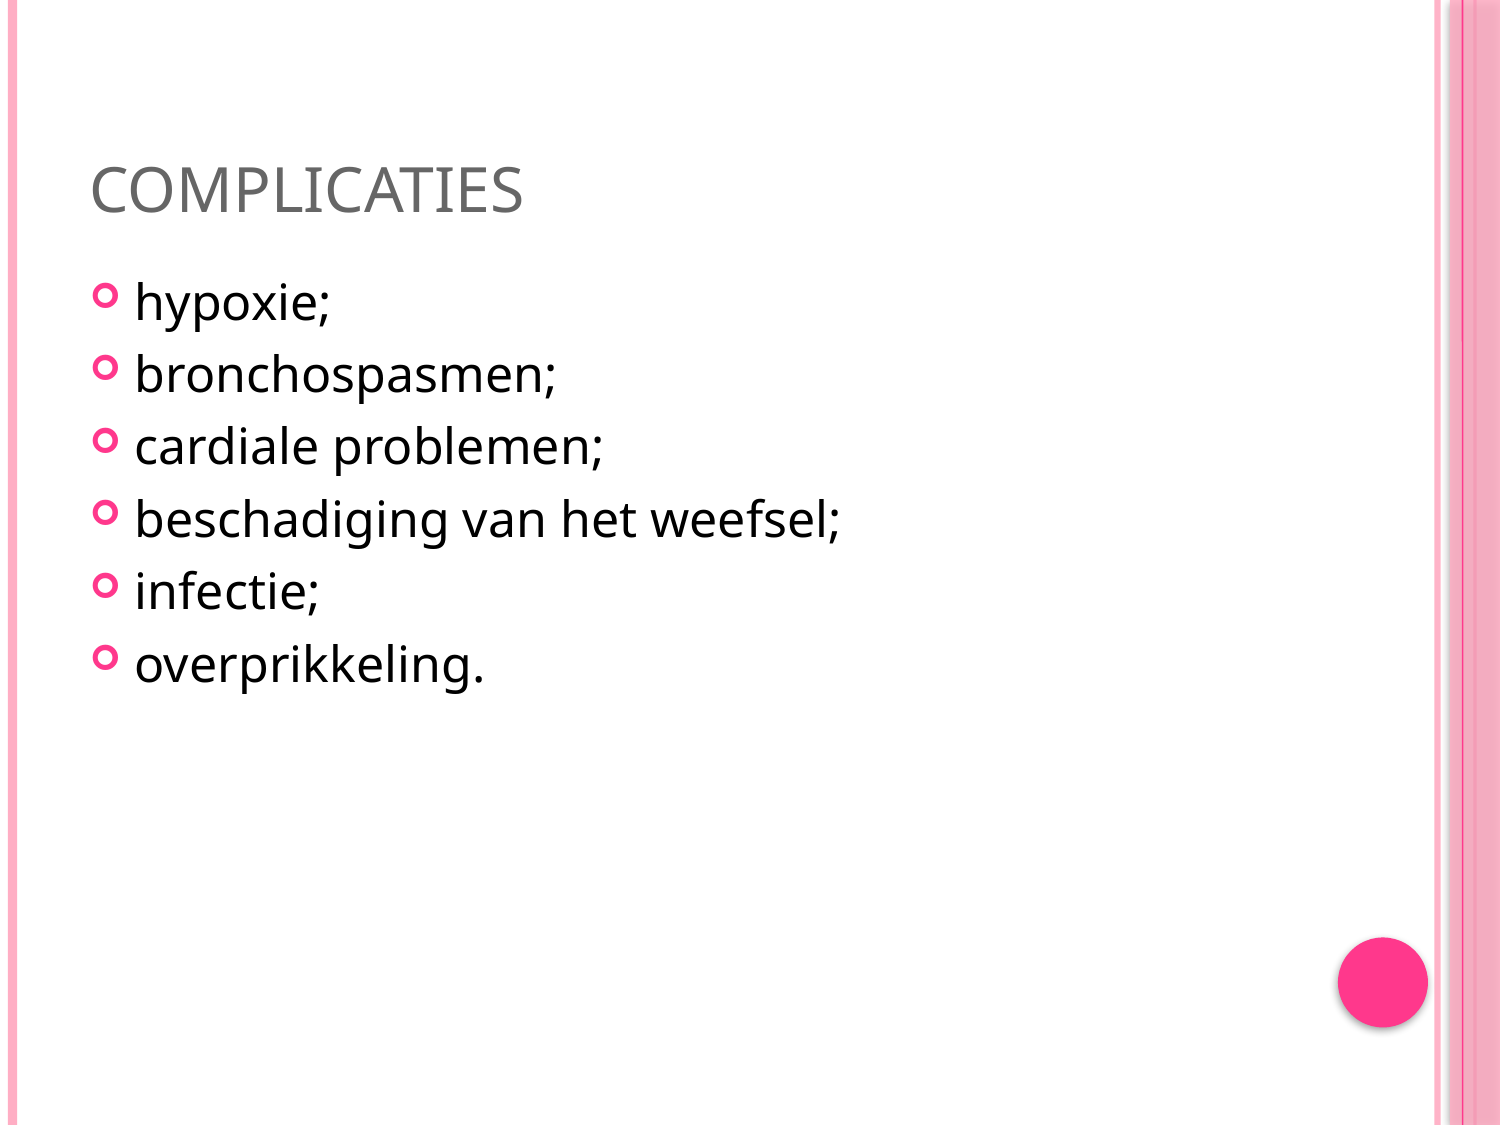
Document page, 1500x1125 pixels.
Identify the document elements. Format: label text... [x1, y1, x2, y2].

title Complicaties [75, 45, 1300, 233]
list hypoxie; bronchospasmen; cardiale problemen; beschadiging van het weefsel; infectie; overprikkeling. [75, 262, 1300, 1062]
